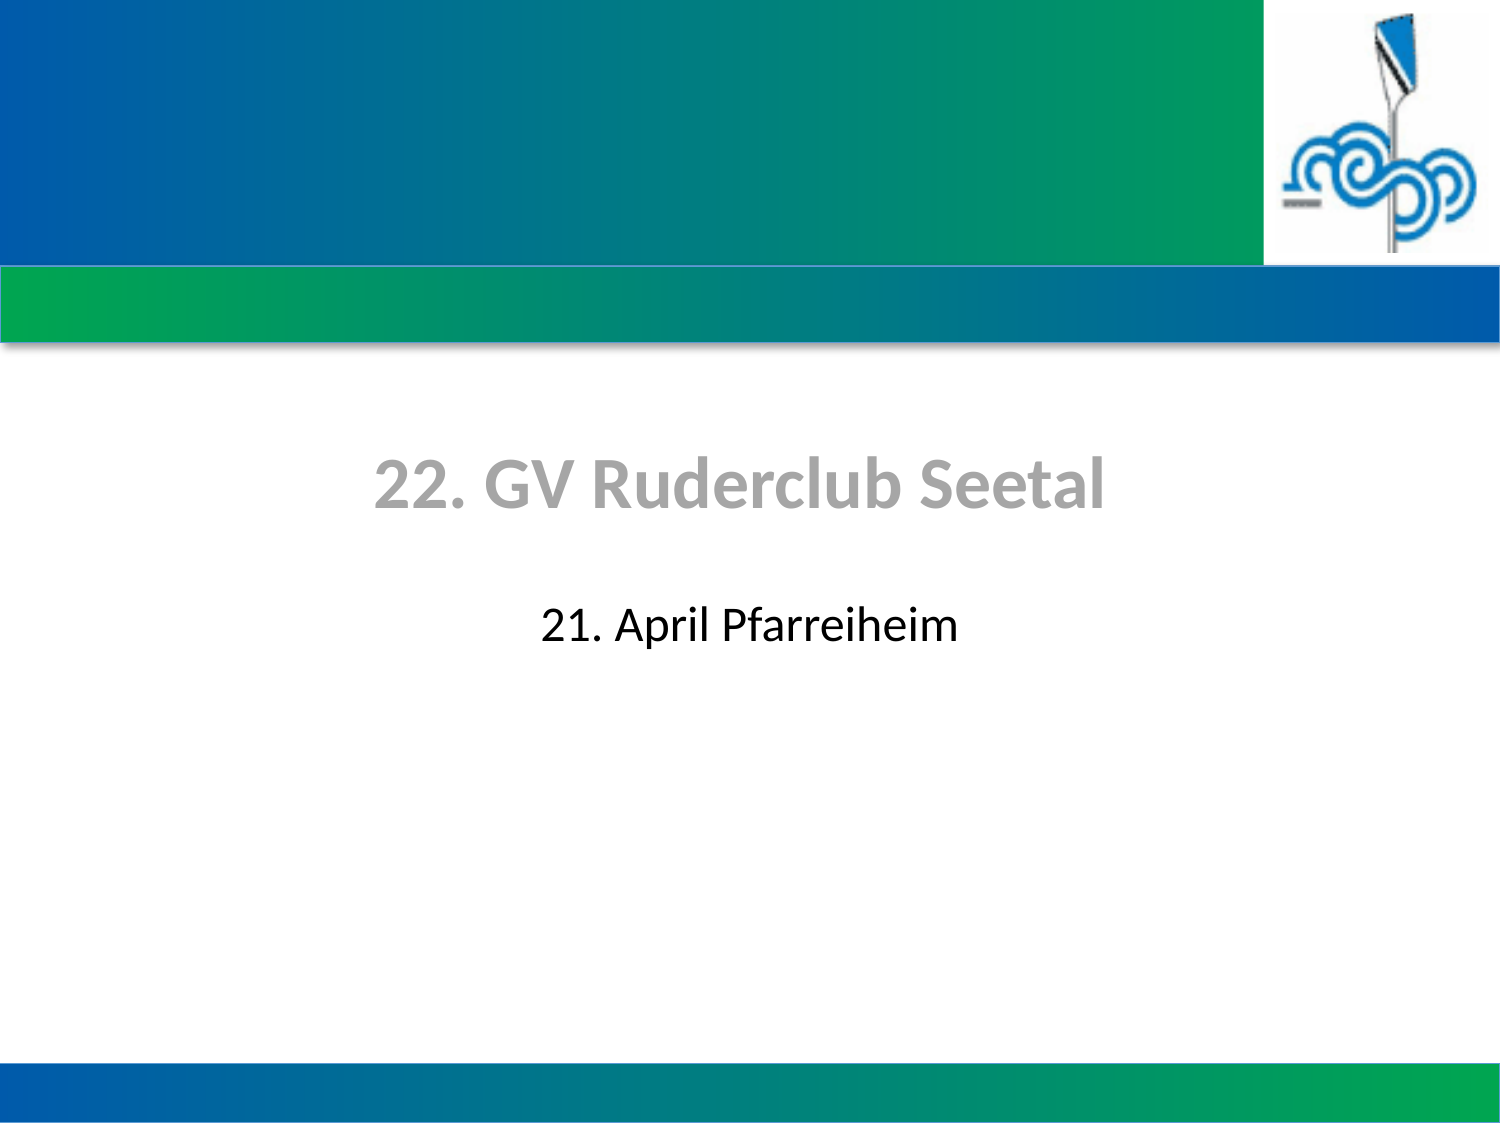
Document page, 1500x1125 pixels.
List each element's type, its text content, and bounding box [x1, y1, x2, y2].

title 22. GV Ruderclub Seetal [103, 436, 1379, 532]
subtitle 21. April Pfarreiheim [187, 590, 1313, 863]
picture [1275, 12, 1489, 253]
